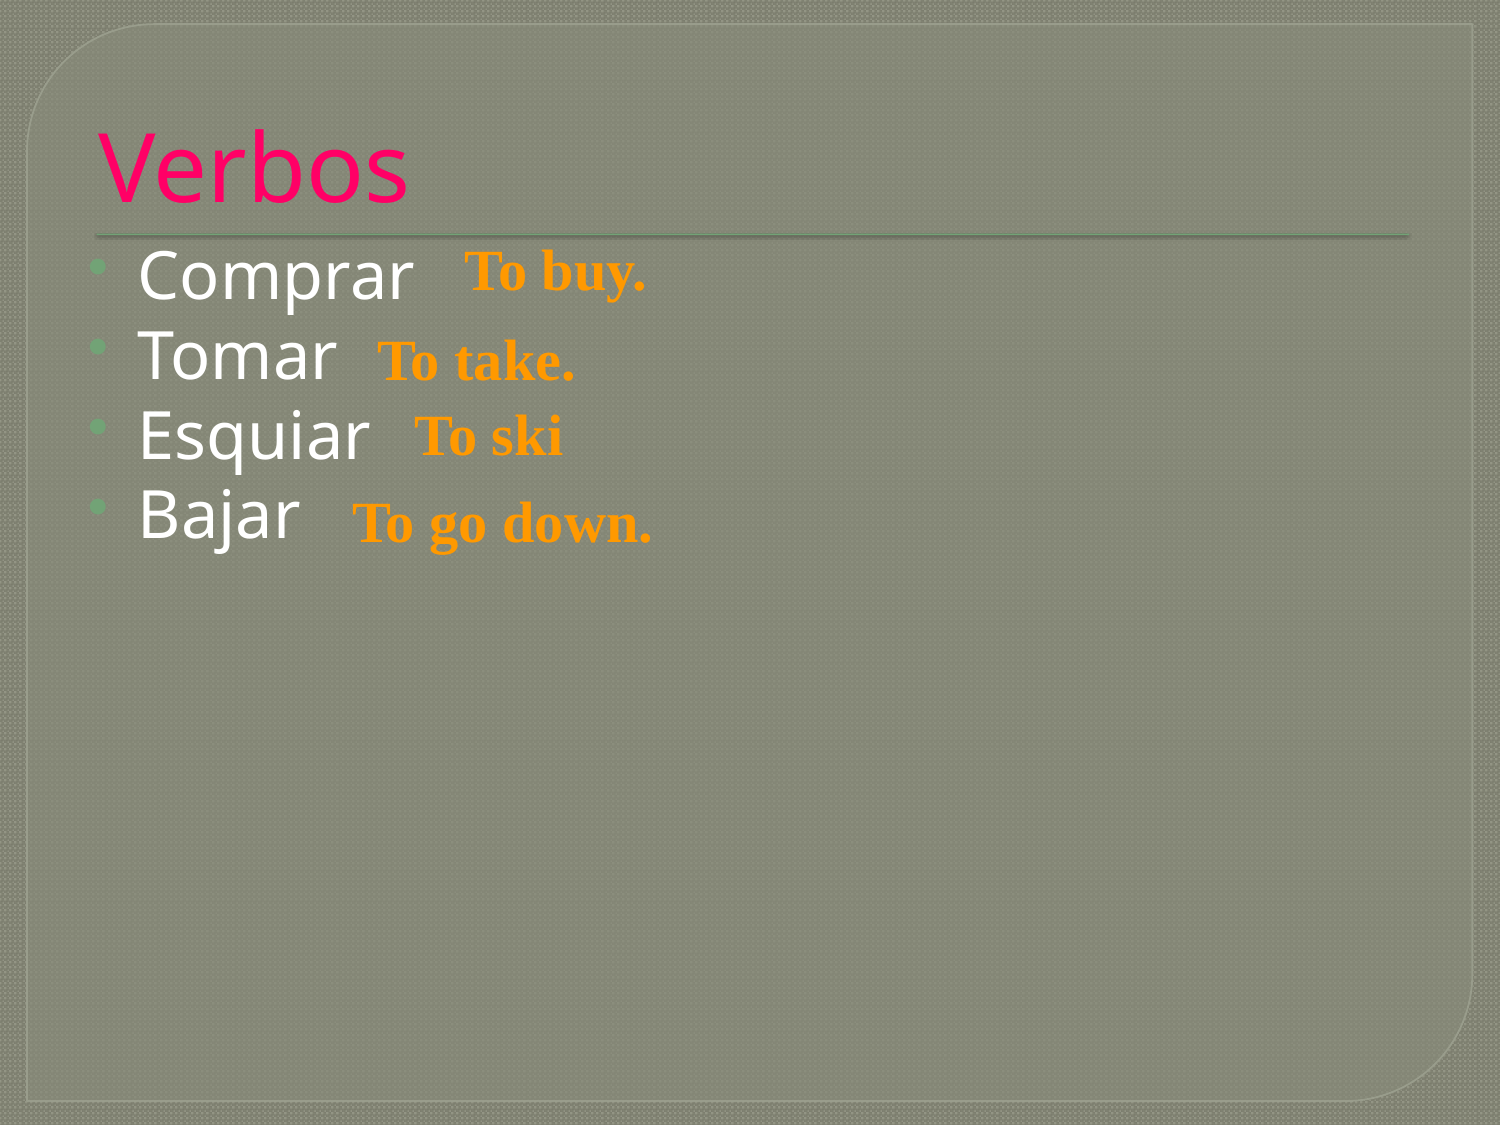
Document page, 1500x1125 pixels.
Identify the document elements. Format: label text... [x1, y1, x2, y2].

list Comprar Tomar Esquiar Bajar [75, 224, 1425, 968]
text_box To take. [362, 314, 1007, 399]
text_box To ski [399, 389, 1044, 474]
text_box To go down. [337, 476, 982, 562]
title Verbos [75, 41, 1425, 224]
text_box To buy. [450, 224, 1094, 310]
